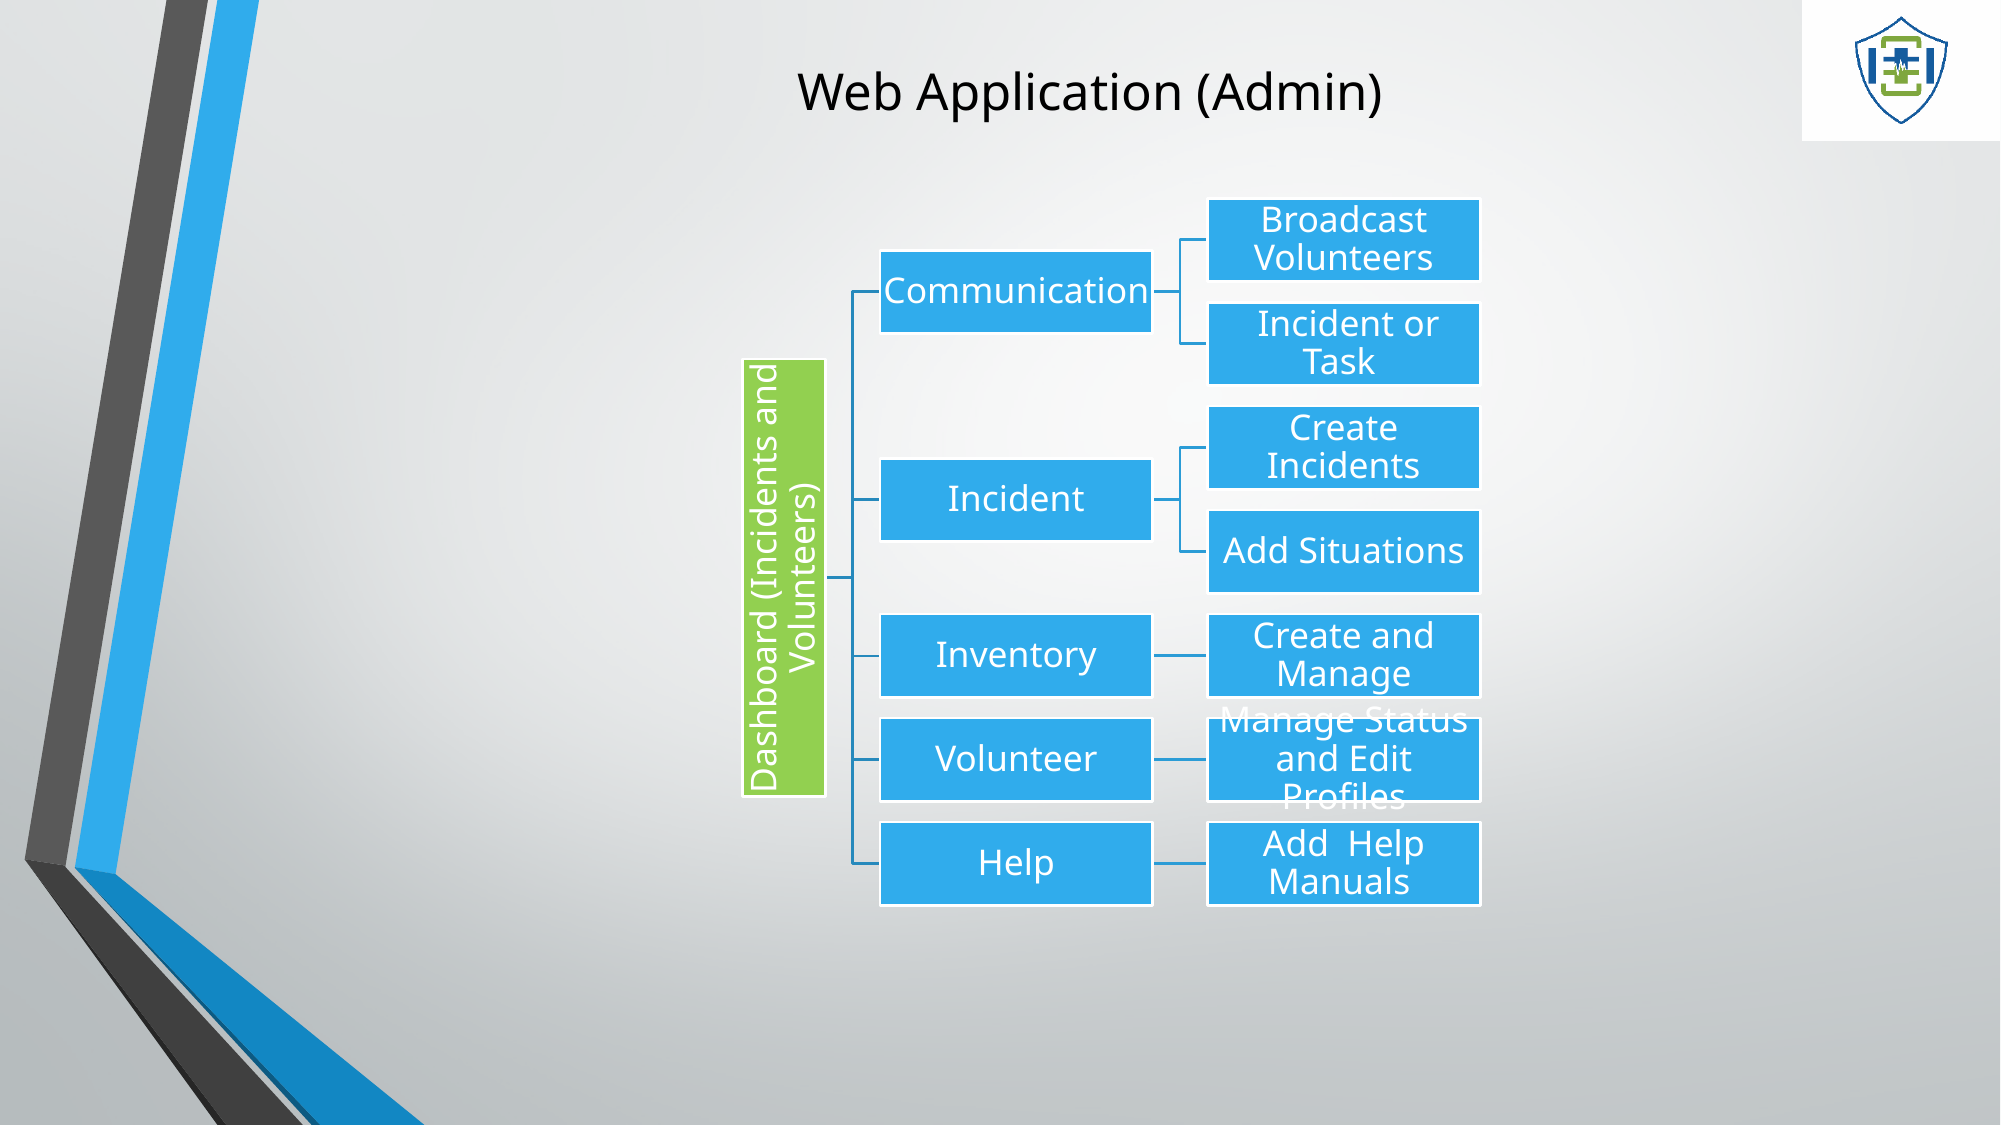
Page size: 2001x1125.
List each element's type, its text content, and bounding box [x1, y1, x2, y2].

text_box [333, 197, 1890, 906]
title Web Application (Admin) [268, 51, 1801, 129]
picture [1801, 0, 2000, 141]
